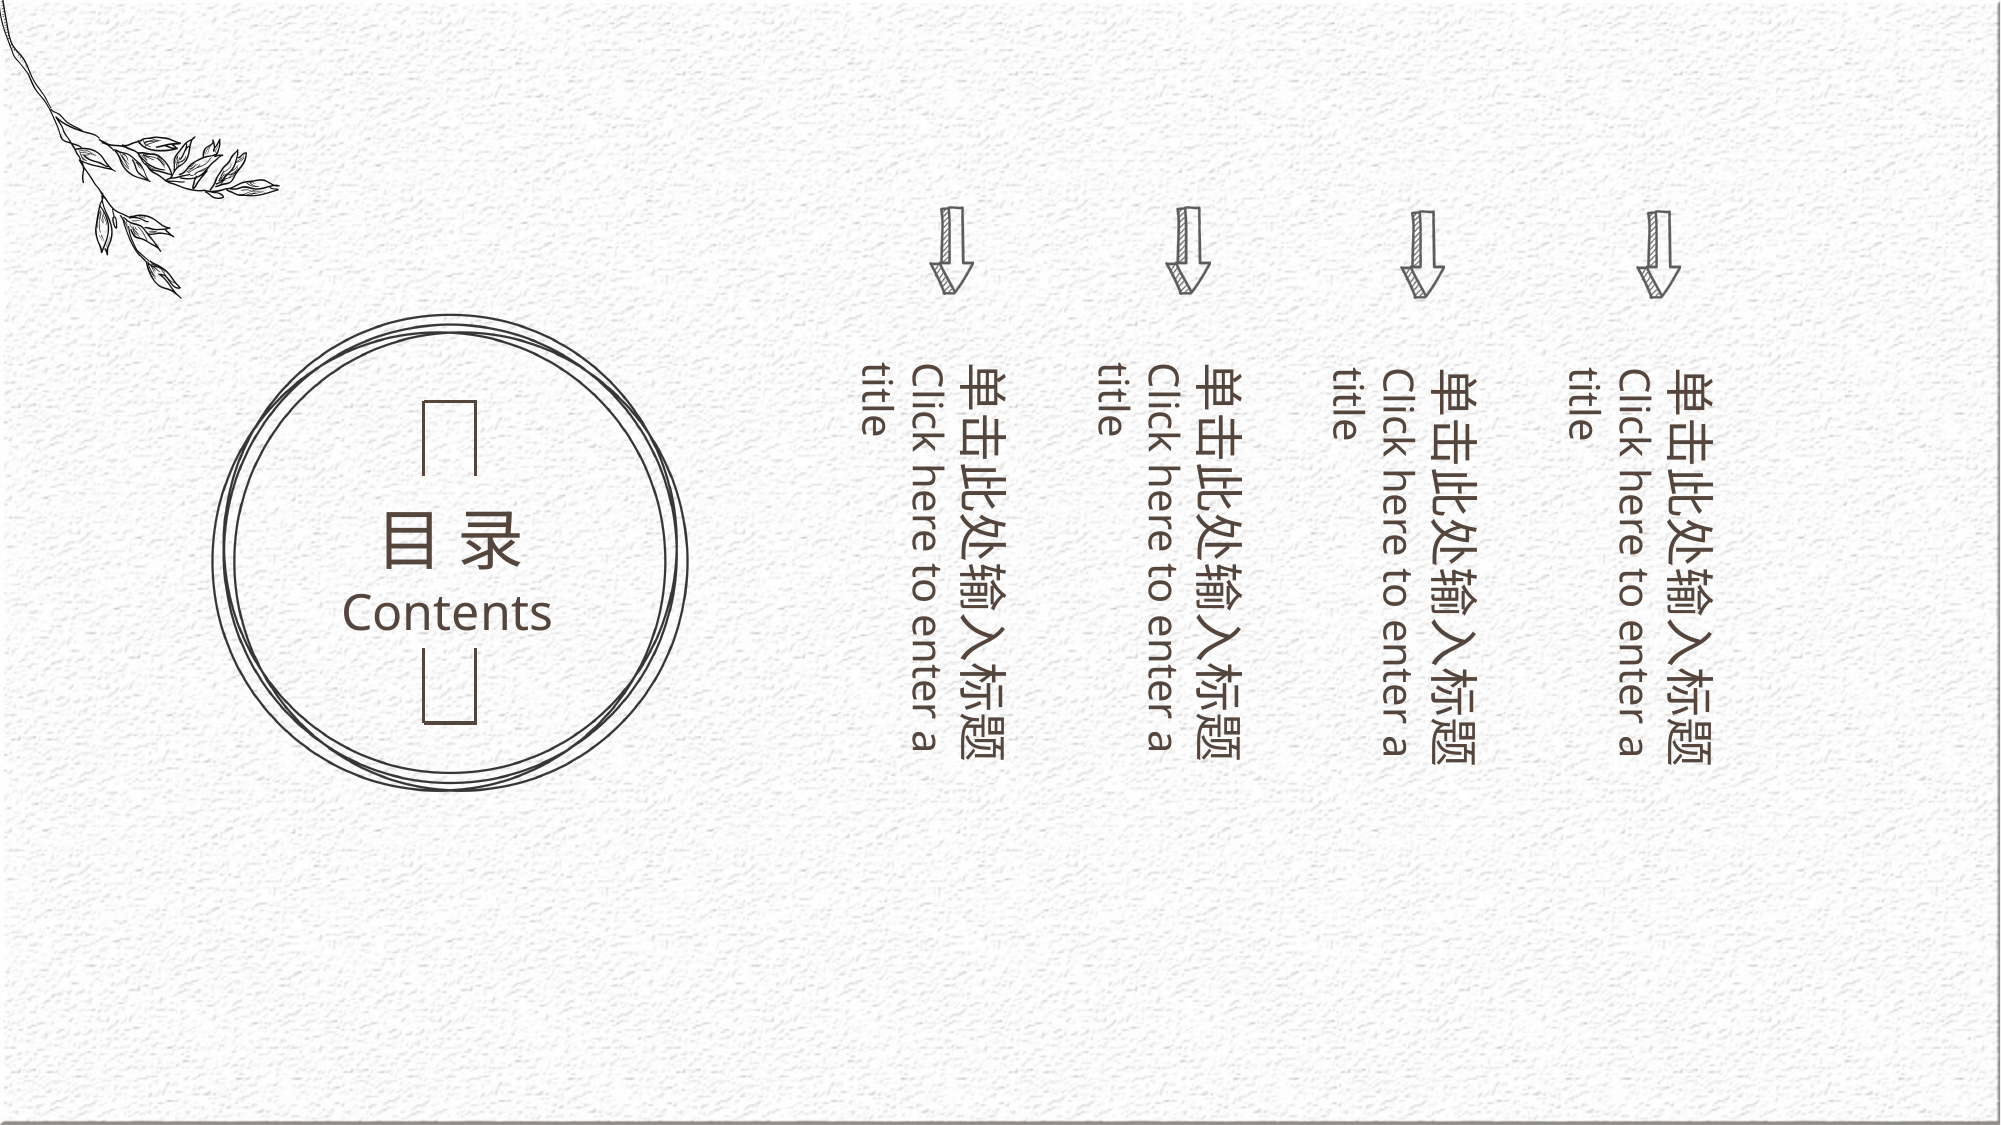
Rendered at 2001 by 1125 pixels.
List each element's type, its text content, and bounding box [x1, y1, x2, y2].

text_box 单击此处输入标题 Click here to enter a title [1118, 348, 1258, 842]
text_box 单击此处输入标题 Click here to enter a title [1588, 352, 1729, 846]
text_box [423, 648, 477, 723]
text_box 单击此处输入标题 Click here to enter a title [1352, 352, 1493, 846]
picture [0, 0, 2001, 1125]
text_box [423, 401, 477, 477]
text_box 单击此处输入标题 Click here to enter a title [881, 348, 1022, 842]
